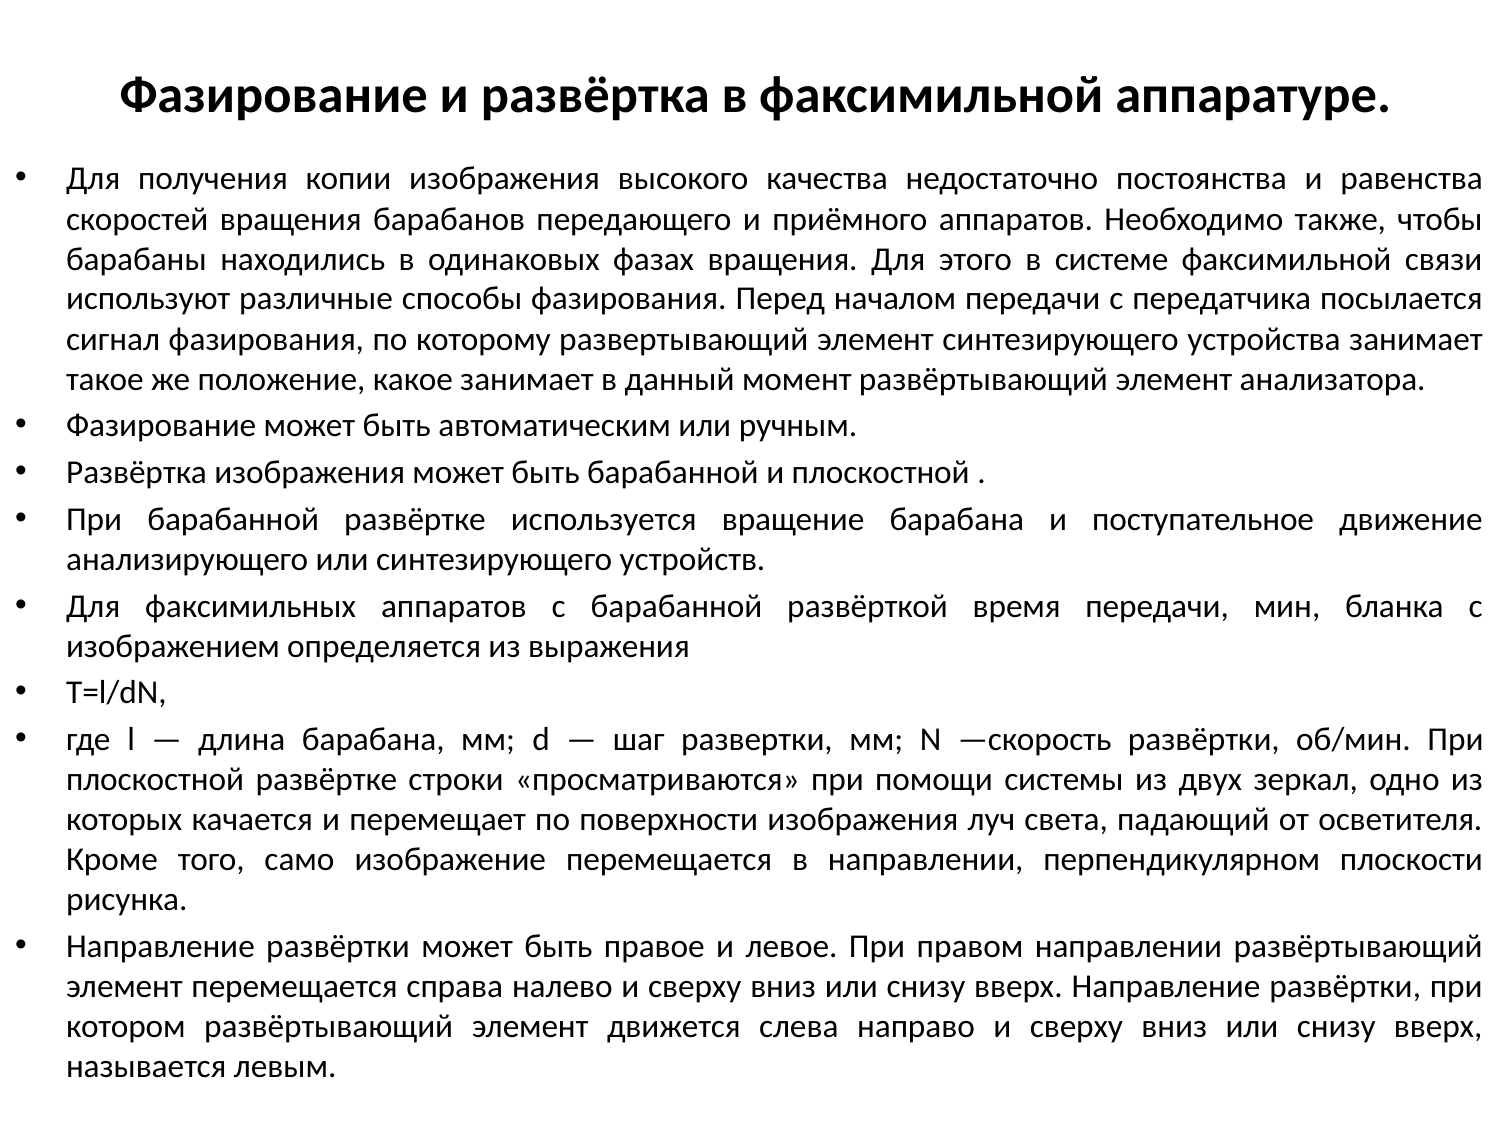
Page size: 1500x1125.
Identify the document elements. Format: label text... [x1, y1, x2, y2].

list Для получения копии изображения высокого качества недостаточно постоянства и равенства скоростей вращения барабанов передающего и приёмного аппаратов. Необходимо также, чтобы барабаны находились в одинаковых фазах вращения. Для этого в системе факсимильной связи используют различные способы фазирования. Перед началом передачи с передатчика посылается сигнал фазирования, по которому развертывающий элемент синтезирующего устройства занимает такое же положение, какое занимает в данный момент развёртывающий элемент анализатора. Фазирование может быть автоматическим или ручным. Развёртка изображения может быть барабанной и плоскостной . При барабанной развёртке используется вращение барабана и поступательное движение анализирующего или синтезирующего устройств. Для факсимильных аппаратов с барабанной развёрткой время передачи, мин, бланка с изображением определяется из выражения T=l/dN, где l — длина барабана, мм; d — шаг развертки, мм; N —скорость развёртки, об/мин. При плоскостной развёртке строки «просматриваются» при помощи системы из двух зеркал, одно из которых качается и перемещает по поверхности изображения луч света, падающий от осветителя. Кроме того, само изображение перемещается в направлении, перпендикулярном плоскости рисунка. Направление развёртки может быть правое и левое. При правом направлении развёртывающий элемент перемещается справа налево и сверху вниз или снизу вверх. Направление развёртки, при котором развёртывающий элемент движется слева направо и сверху вниз или снизу вверх, называется левым. [0, 149, 1500, 1125]
title Фазирование и развёртка в факсимильной аппаратуре. [75, 45, 1425, 138]
